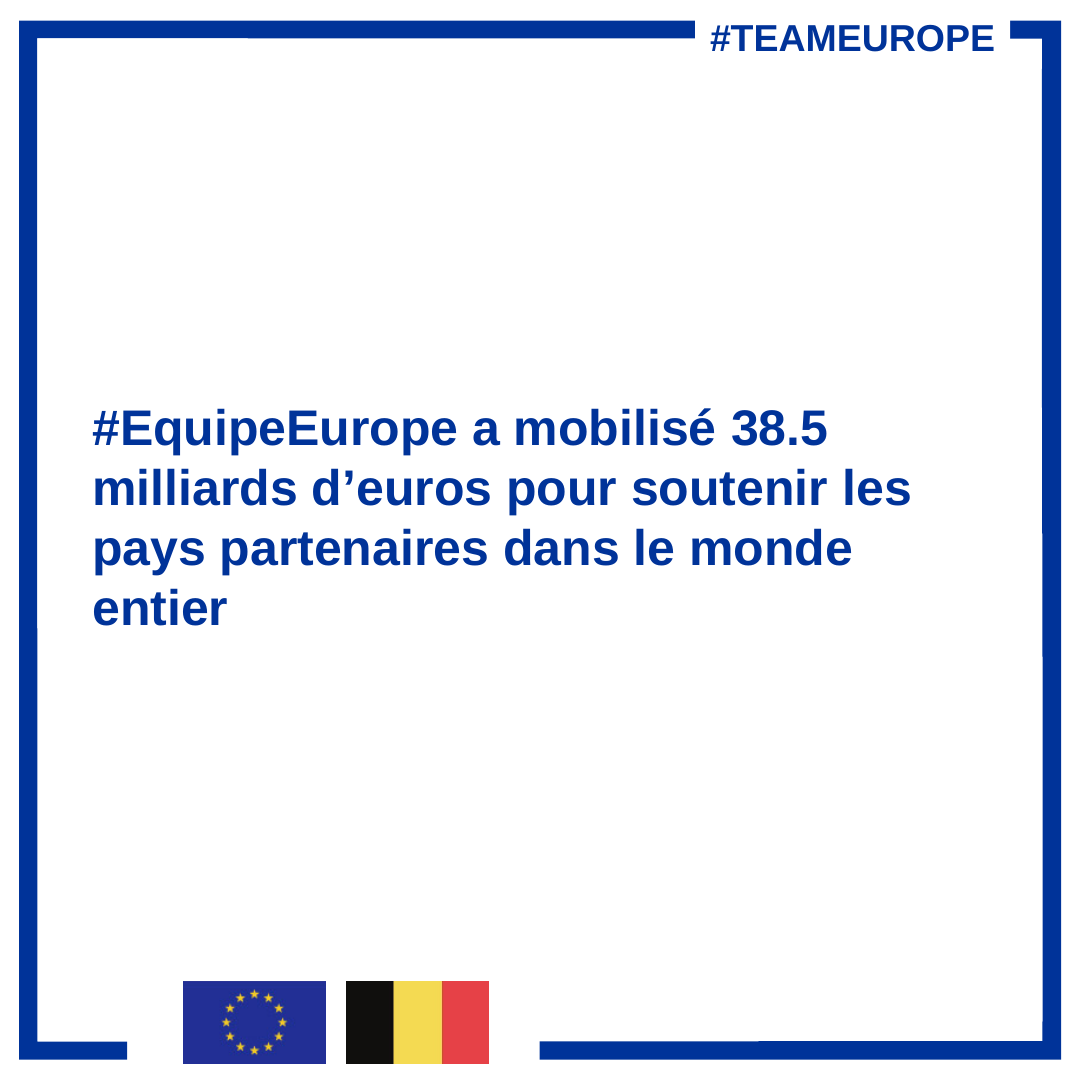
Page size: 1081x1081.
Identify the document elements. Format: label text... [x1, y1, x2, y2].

picture [345, 980, 490, 1065]
text_box #EquipeEurope a mobilisé 38.5 milliards d’euros pour soutenir les pays partenaires dans le monde entier [77, 388, 950, 643]
picture [182, 980, 327, 1065]
